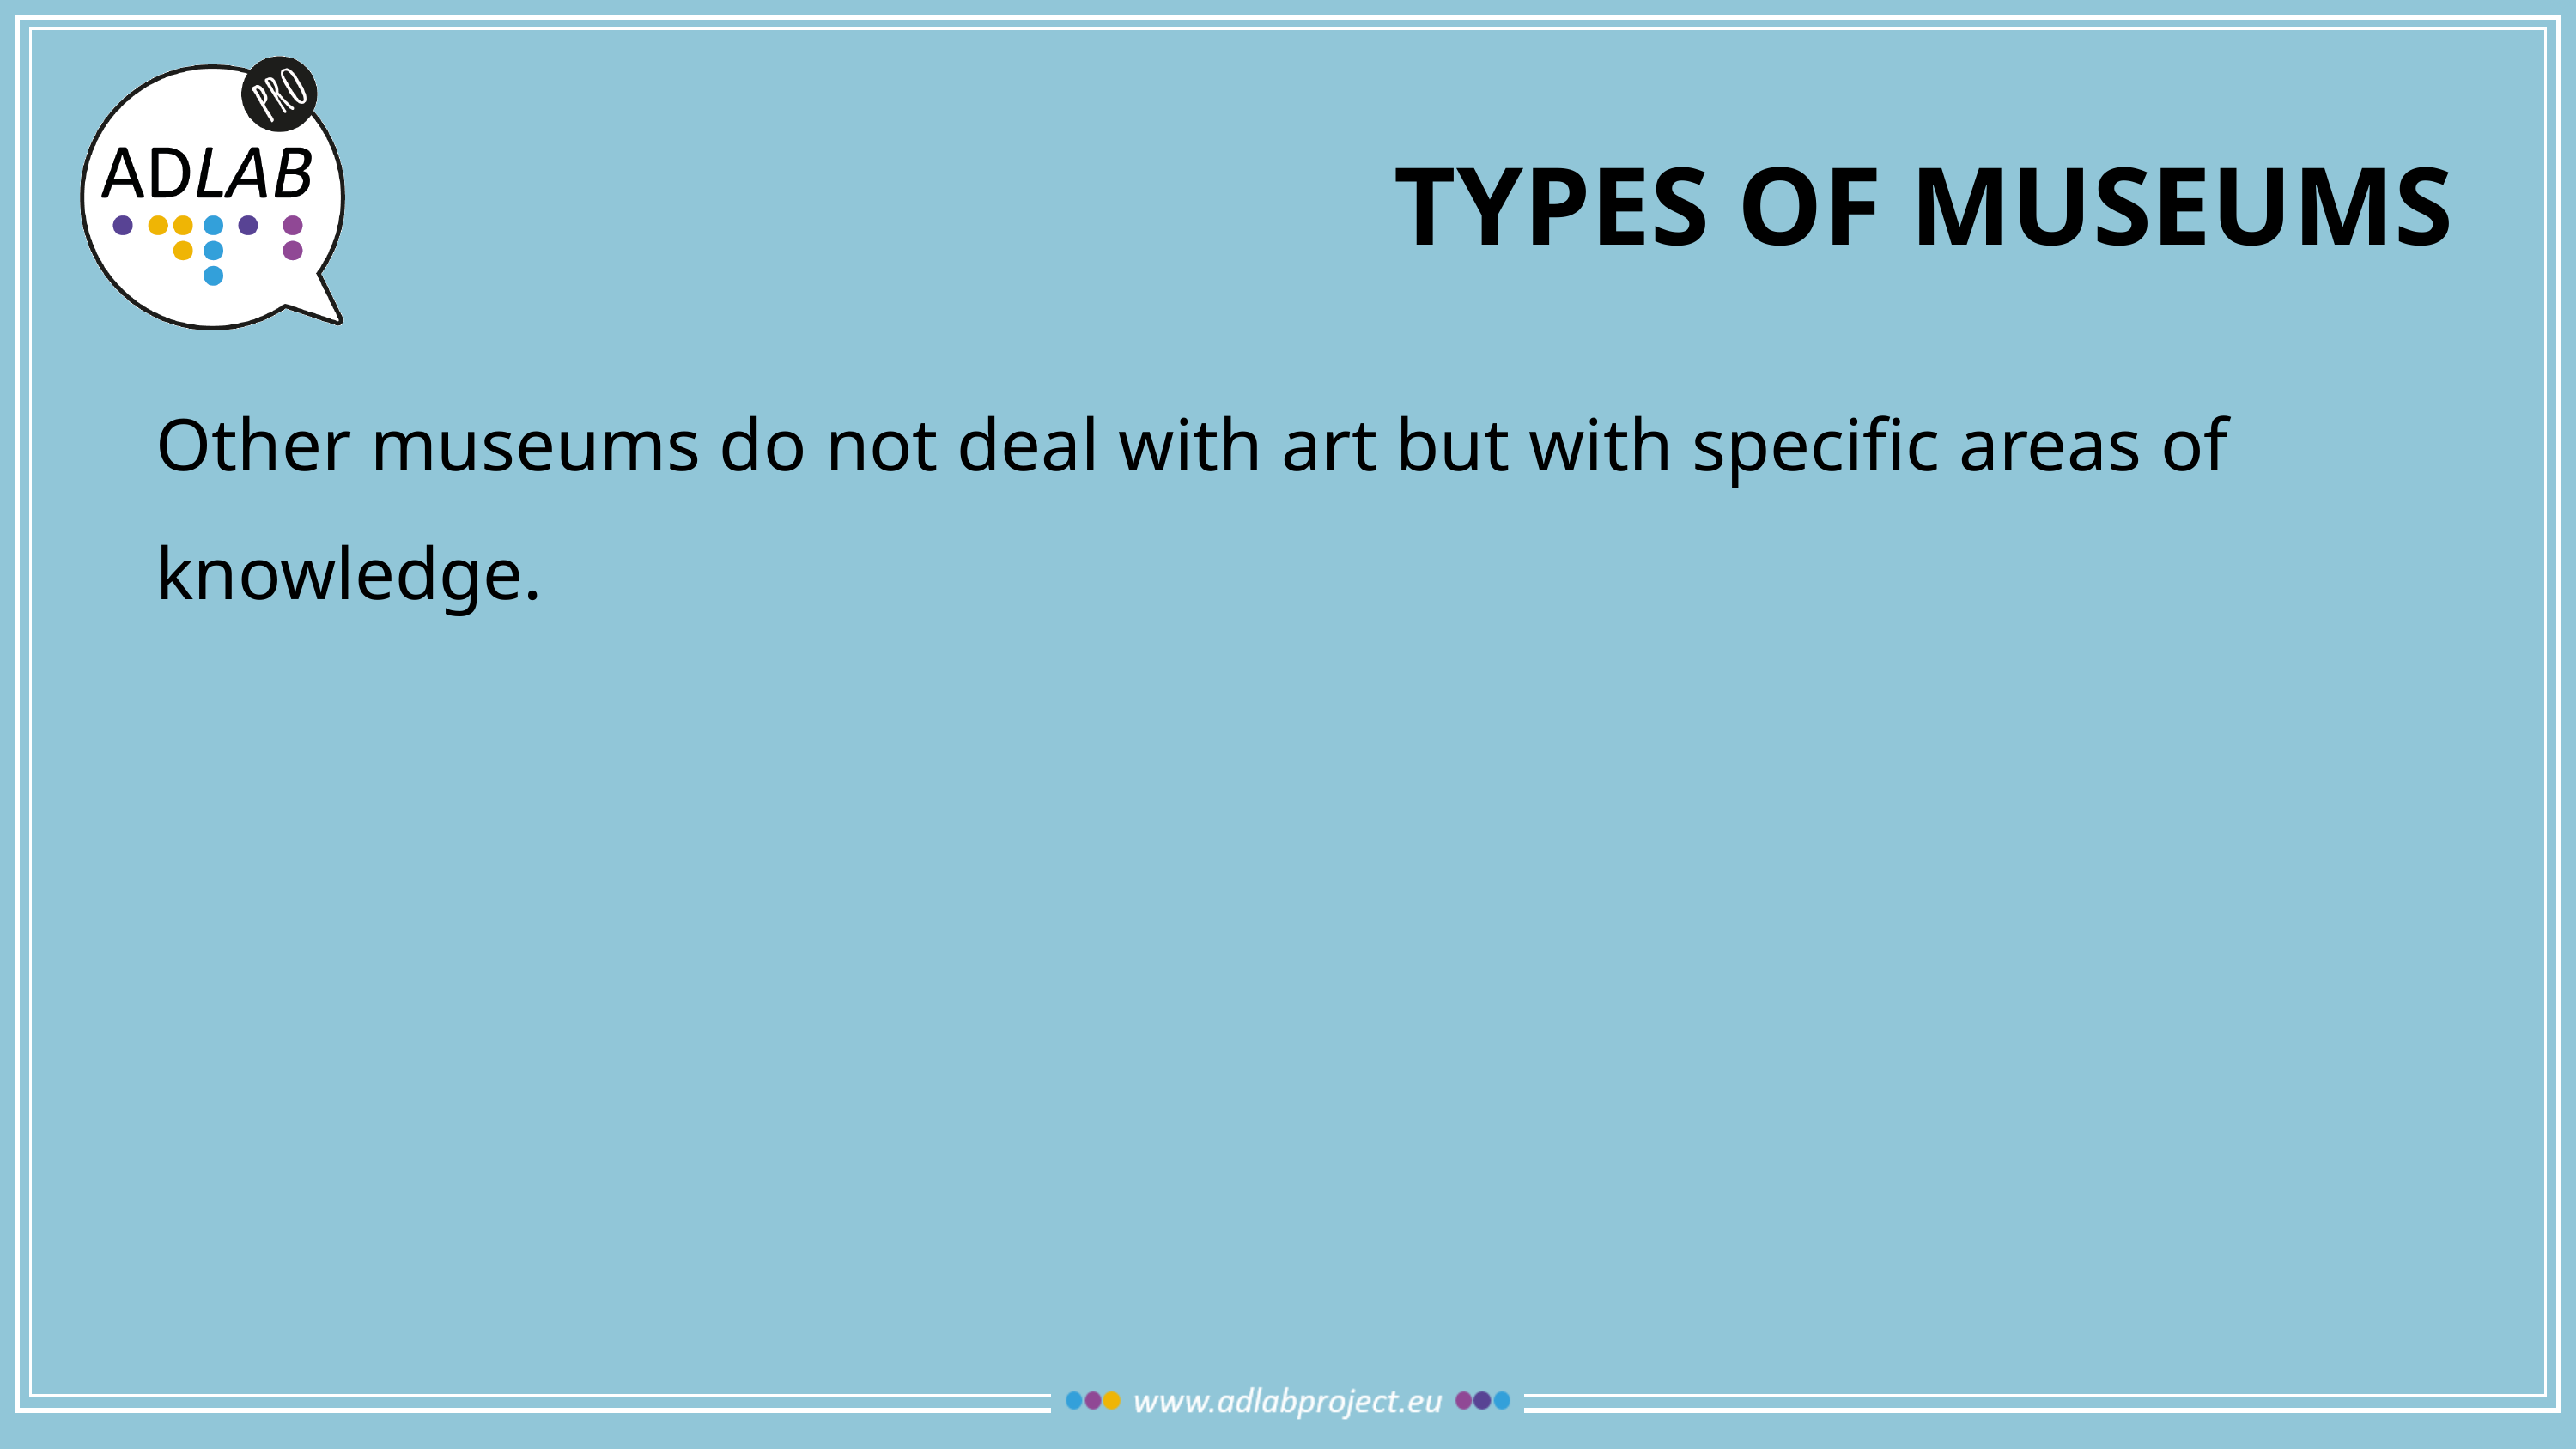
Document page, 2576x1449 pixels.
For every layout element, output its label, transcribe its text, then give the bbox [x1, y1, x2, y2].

picture [1051, 1378, 1524, 1429]
title Types of museums [384, 70, 2467, 350]
picture [72, 49, 353, 330]
list Other museums do not deal with art but with specific areas of knowledge. [143, 350, 2467, 1056]
